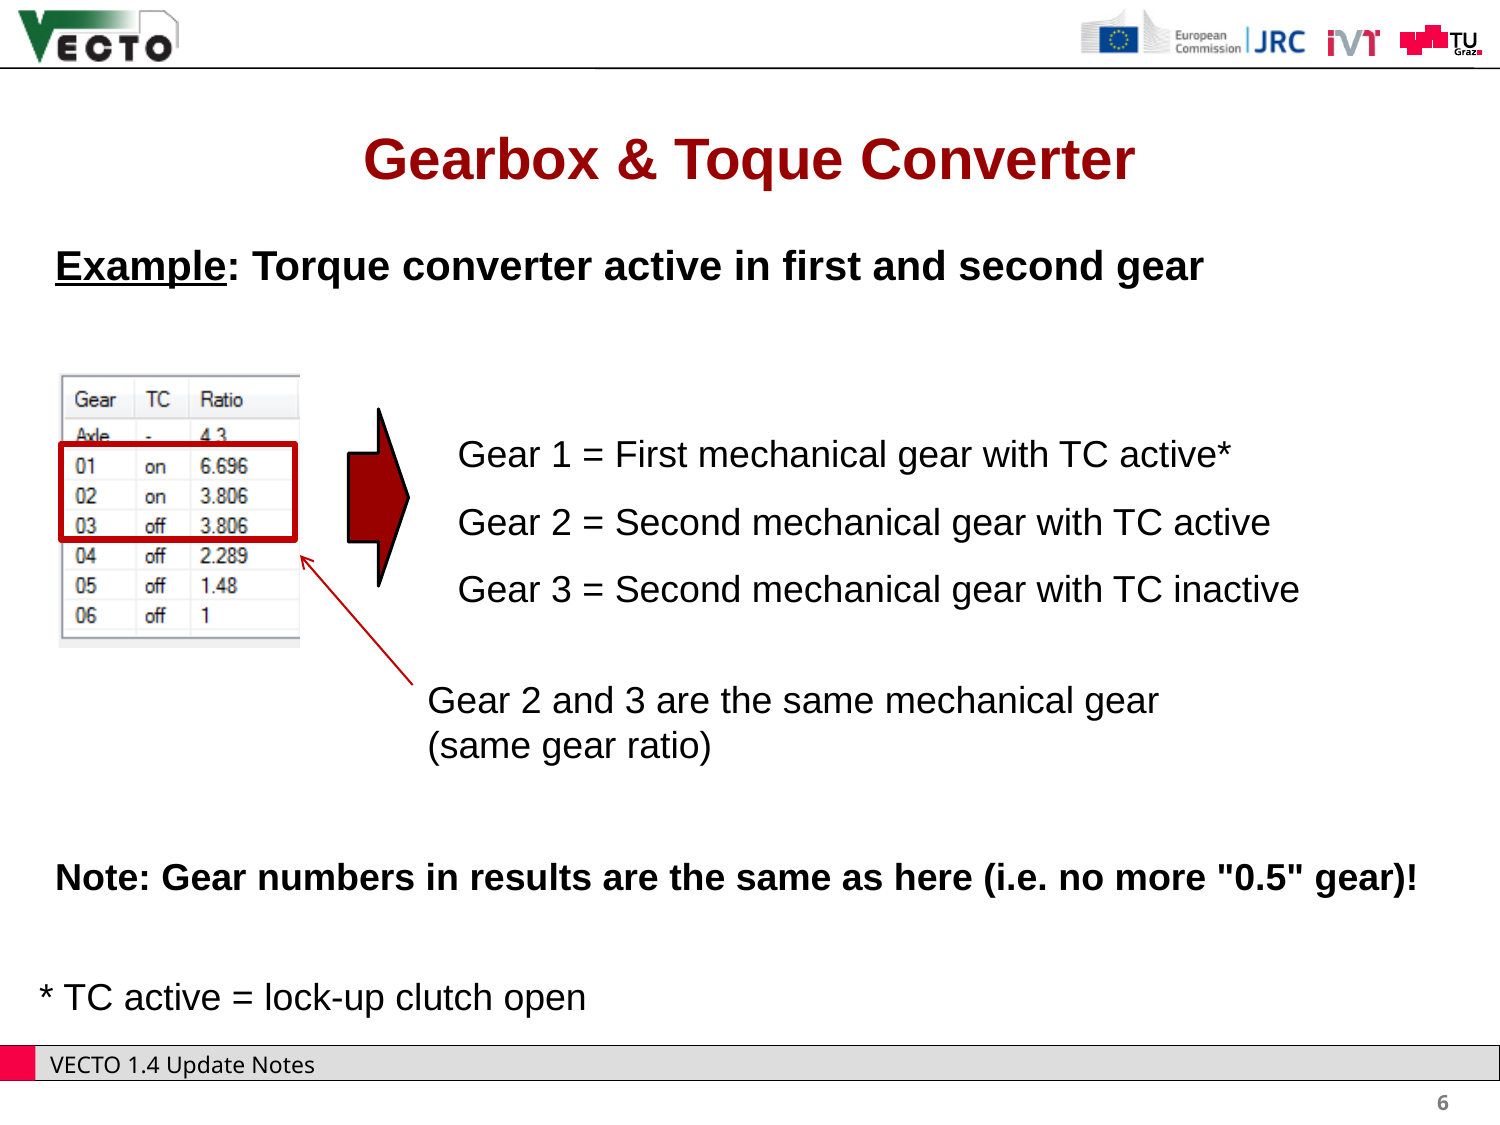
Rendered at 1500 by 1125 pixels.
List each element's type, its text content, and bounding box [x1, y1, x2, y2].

text_box Gear 1 = First mechanical gear with TC active* Gear 2 = Second mechanical gear with TC active Gear 3 = Second mechanical gear with TC inactive [442, 400, 1459, 618]
picture [1080, 7, 1306, 54]
text_box Gear 2 and 3 are the same mechanical gear (same gear ratio) [412, 668, 1248, 774]
text_box Note: Gear numbers in results are the same as here (i.e. no more "0.5" gear)! [40, 845, 1500, 906]
text_box Example: Torque converter active in first and second gear [40, 231, 1376, 297]
text_box [348, 408, 409, 553]
text_box Gearbox & Toque Converter [0, 127, 1500, 185]
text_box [299, 554, 413, 686]
text_box * TC active = lock-up clutch open [24, 965, 1248, 1026]
picture [58, 373, 301, 648]
picture [1328, 30, 1380, 56]
picture [17, 9, 179, 65]
